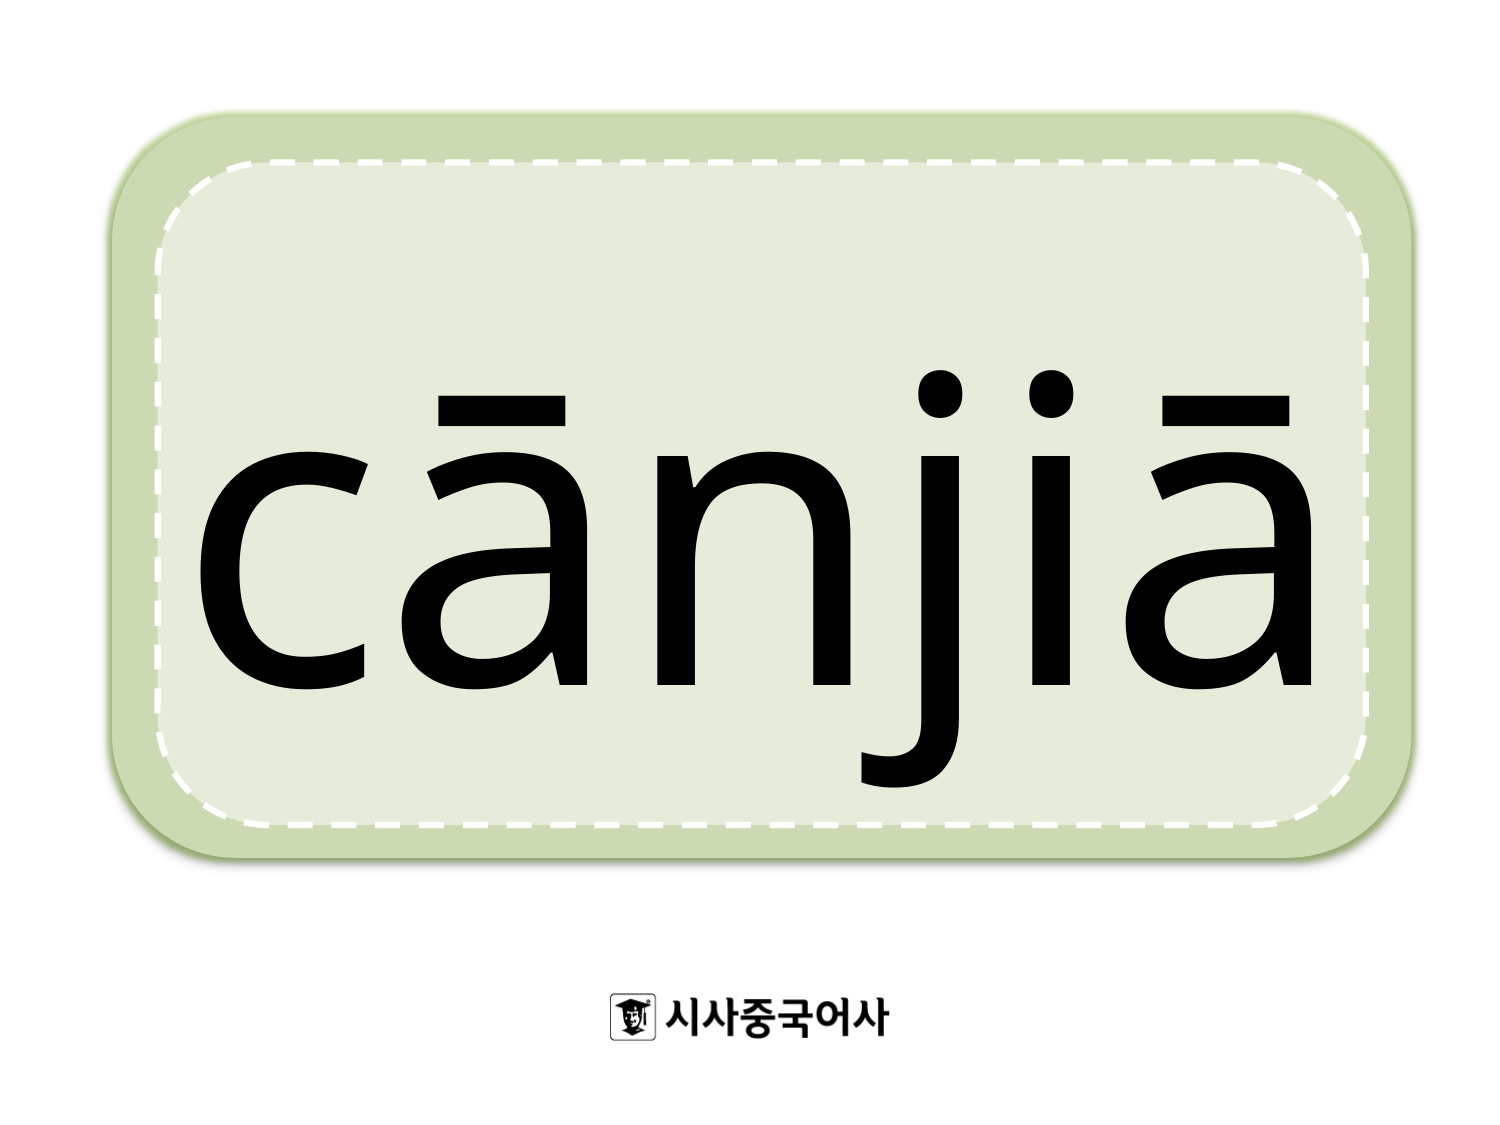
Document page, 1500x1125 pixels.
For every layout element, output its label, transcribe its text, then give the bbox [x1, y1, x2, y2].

text_box cānjiā [157, 183, 1366, 846]
picture [602, 987, 898, 1047]
